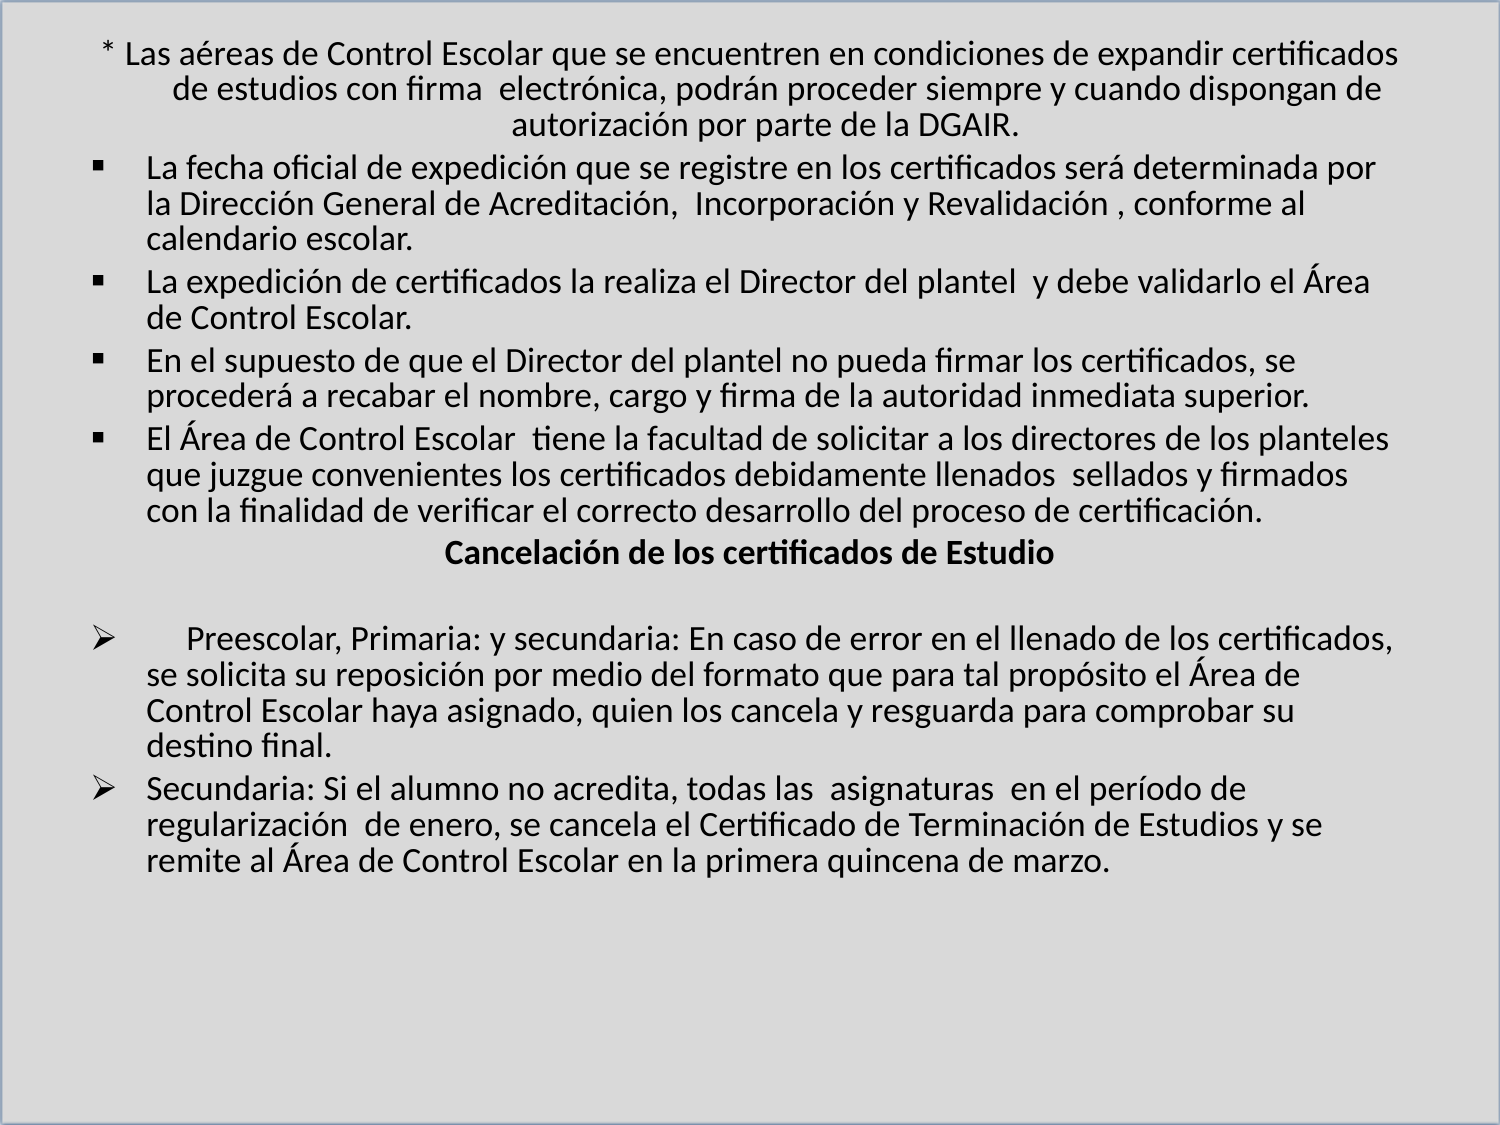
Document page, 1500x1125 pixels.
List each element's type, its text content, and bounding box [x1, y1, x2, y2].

text_box [4, 4, 1497, 1122]
list * Las aéreas de Control Escolar que se encuentren en condiciones de expandir certificados de estudios con firma electrónica, podrán proceder siempre y cuando dispongan de autorización por parte de la DGAIR. La fecha oficial de expedición que se registre en los certificados será determinada por la Dirección General de Acreditación, Incorporación y Revalidación , conforme al calendario escolar. La expedición de certificados la realiza el Director del plantel y debe validarlo el Área de Control Escolar. En el supuesto de que el Director del plantel no pueda firmar los certificados, se procederá a recabar el nombre, cargo y firma de la autoridad inmediata superior. El Área de Control Escolar tiene la facultad de solicitar a los directores de los planteles que juzgue convenientes los certificados debidamente llenados sellados y firmados con la finalidad de verificar el correcto desarrollo del proceso de certificación. Cancelación de los certificados de Estudio Preescolar, Primaria: y secundaria: En caso de error en el llenado de los certificados, se solicita su reposición por medio del formato que para tal propósito el Área de Control Escolar haya asignado, quien los cancela y resguarda para comprobar su destino final. Secundaria: Si el alumno no acredita, todas las asignaturas en el período de regularización de enero, se cancela el Certificado de Terminación de Estudios y se remite al Área de Control Escolar en la primera quincena de marzo. [75, 30, 1425, 1071]
